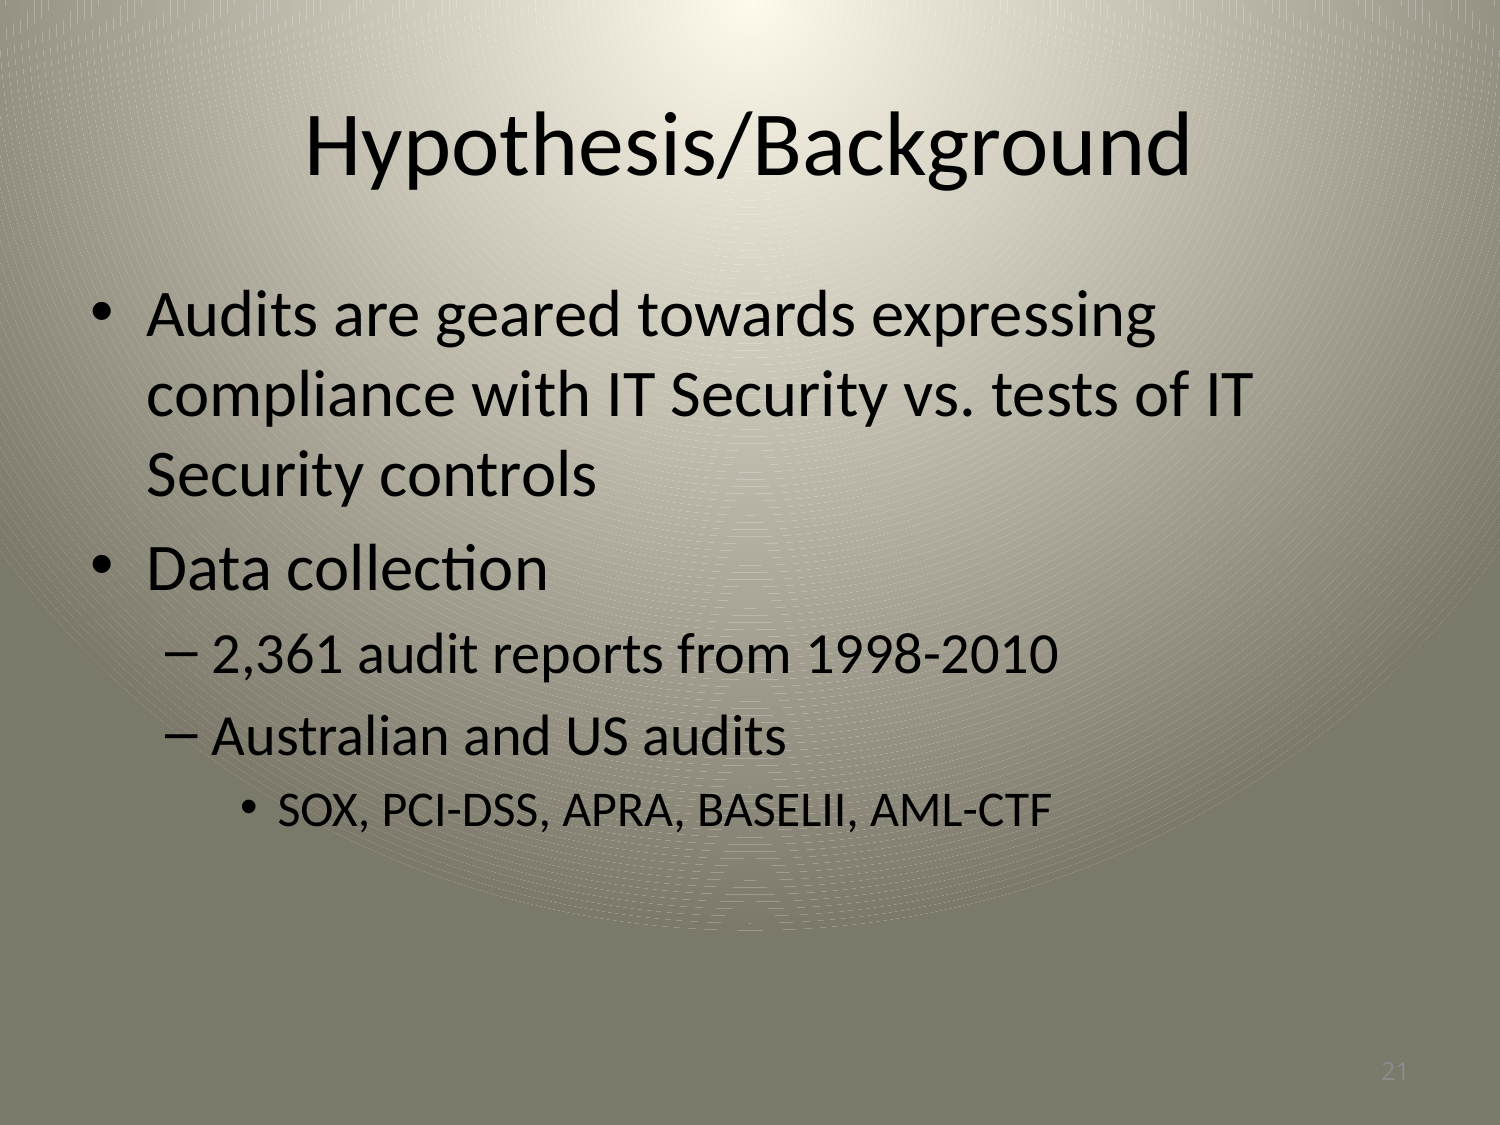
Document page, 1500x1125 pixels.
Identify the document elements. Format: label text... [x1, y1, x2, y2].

list Audits are geared towards expressing compliance with IT Security vs. tests of IT Security controls Data collection 2,361 audit reports from 1998-2010 Australian and US audits SOX, PCI-DSS, APRA, BASELII, AML-CTF [75, 262, 1425, 1005]
slide_number 21 [1074, 1042, 1425, 1103]
title Hypothesis/Background [75, 45, 1425, 233]
